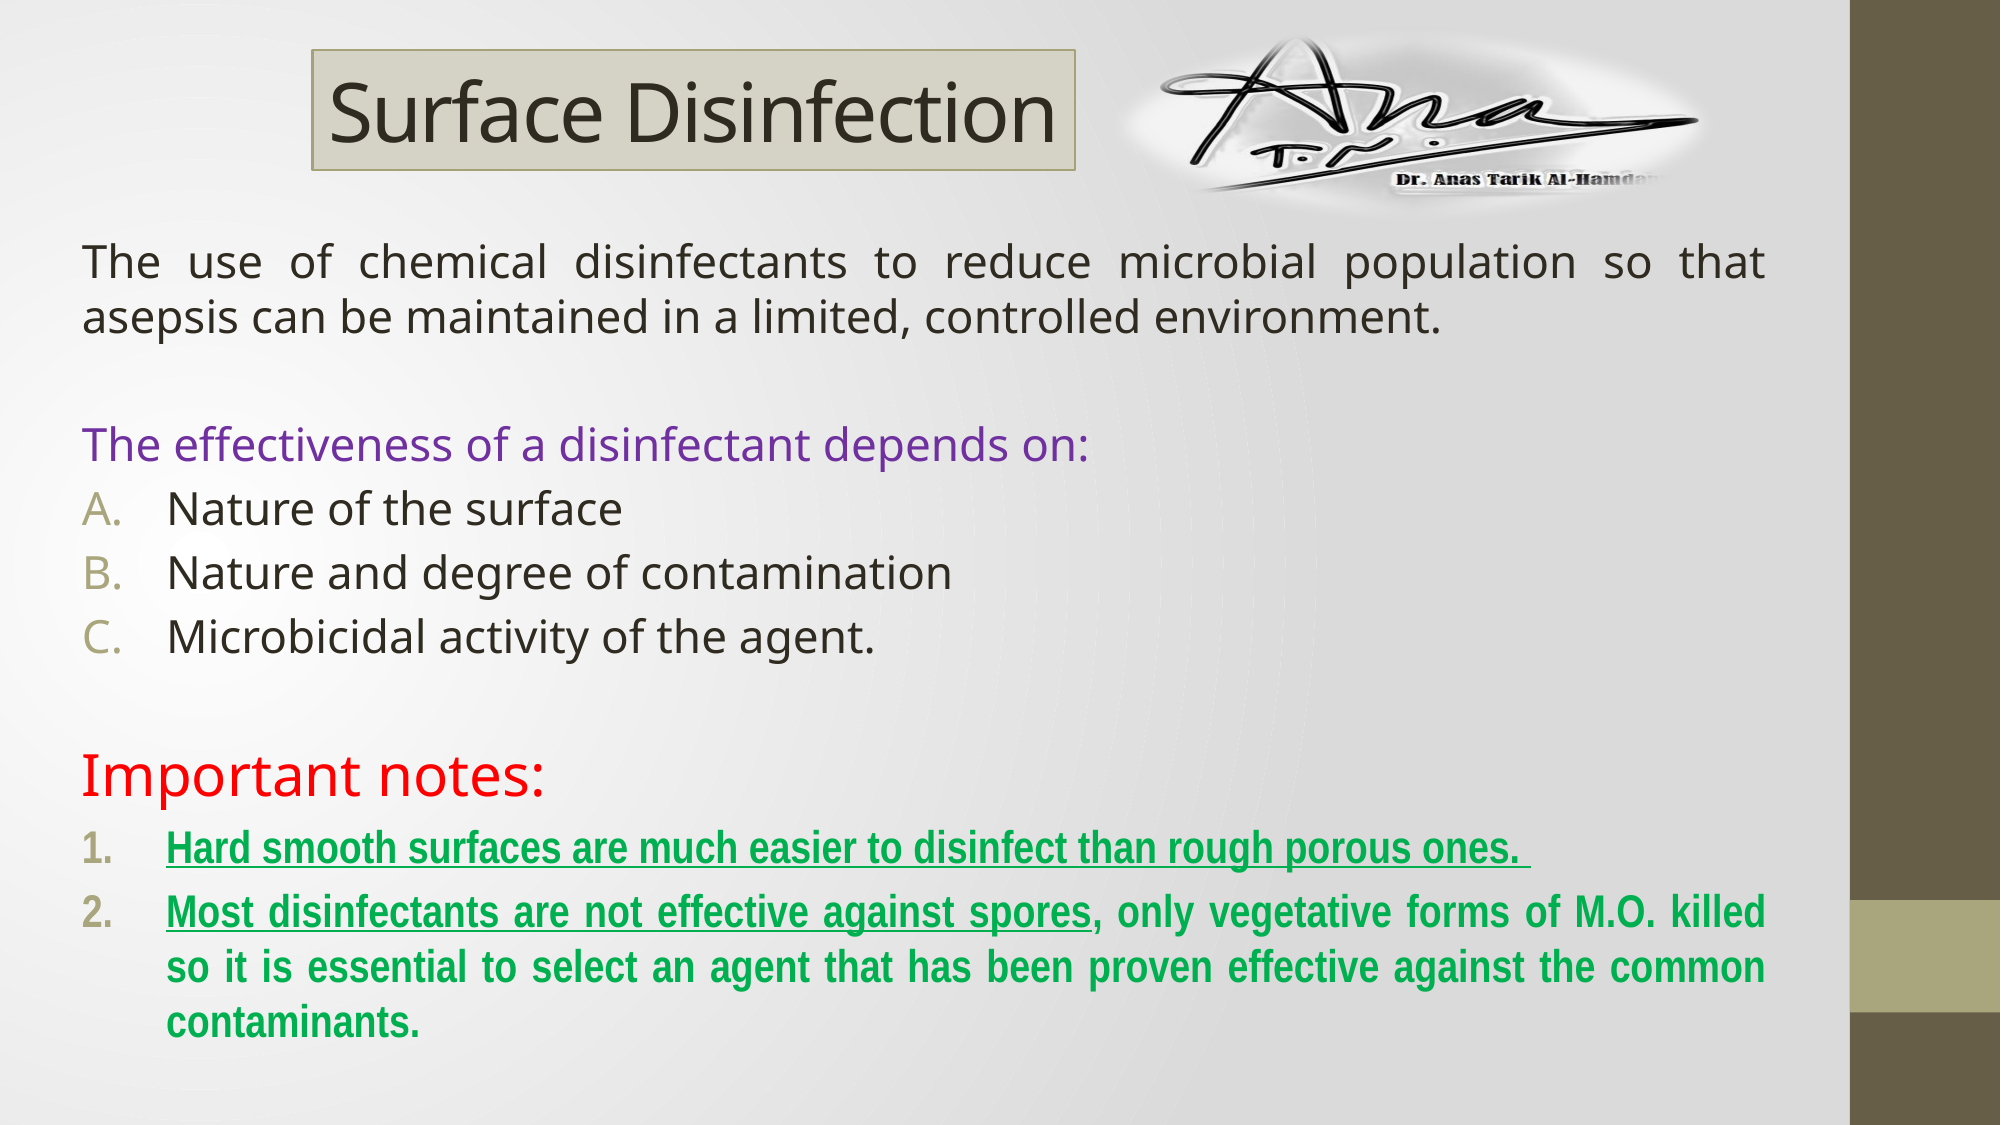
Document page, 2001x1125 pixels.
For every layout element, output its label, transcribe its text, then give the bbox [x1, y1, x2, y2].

title Surface Disinfection [311, 49, 1076, 171]
picture [1099, 24, 1726, 226]
list The use of chemical disinfectants to reduce microbial population so that asepsis can be maintained in a limited, controlled environment. The effectiveness of a disinfectant depends on: Nature of the surface Nature and degree of contamination Microbicidal activity of the agent. Important notes: Hard smooth surfaces are much easier to disinfect than rough porous ones. Most disinfectants are not effective against spores, only vegetative forms of M.O. killed so it is essential to select an agent that has been proven effective against the common contaminants. [66, 224, 1782, 1113]
